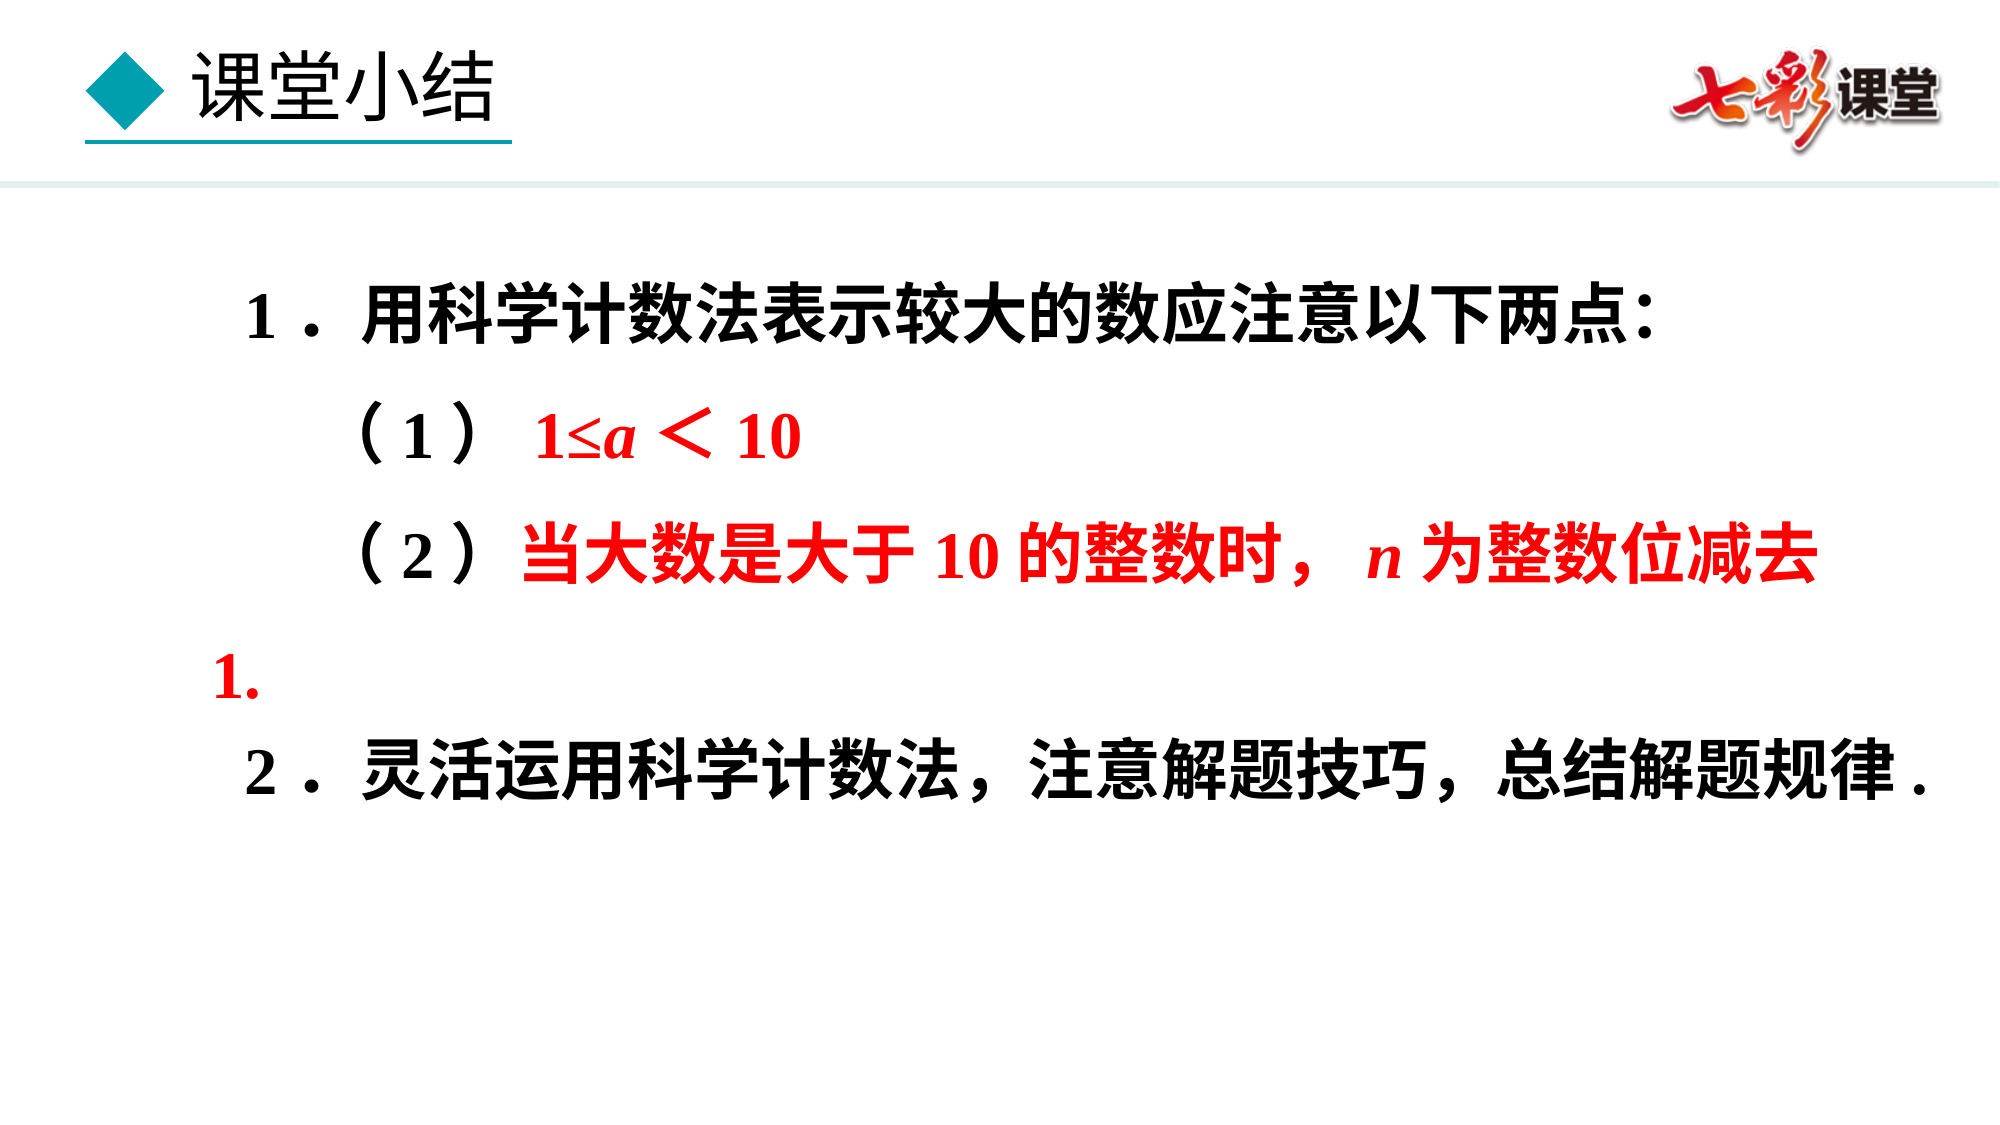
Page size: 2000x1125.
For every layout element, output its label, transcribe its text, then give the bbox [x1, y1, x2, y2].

text_box 1．用科学计数法表示较大的数应注意以下两点： （1）1≤a＜10 （2）当大数是大于10的整数时，n为整数位减去1. [191, 222, 1886, 677]
text_box 2．灵活运用科学计数法，注意解题技巧，总结解题规律. [191, 677, 1962, 818]
picture [1666, 42, 1948, 157]
